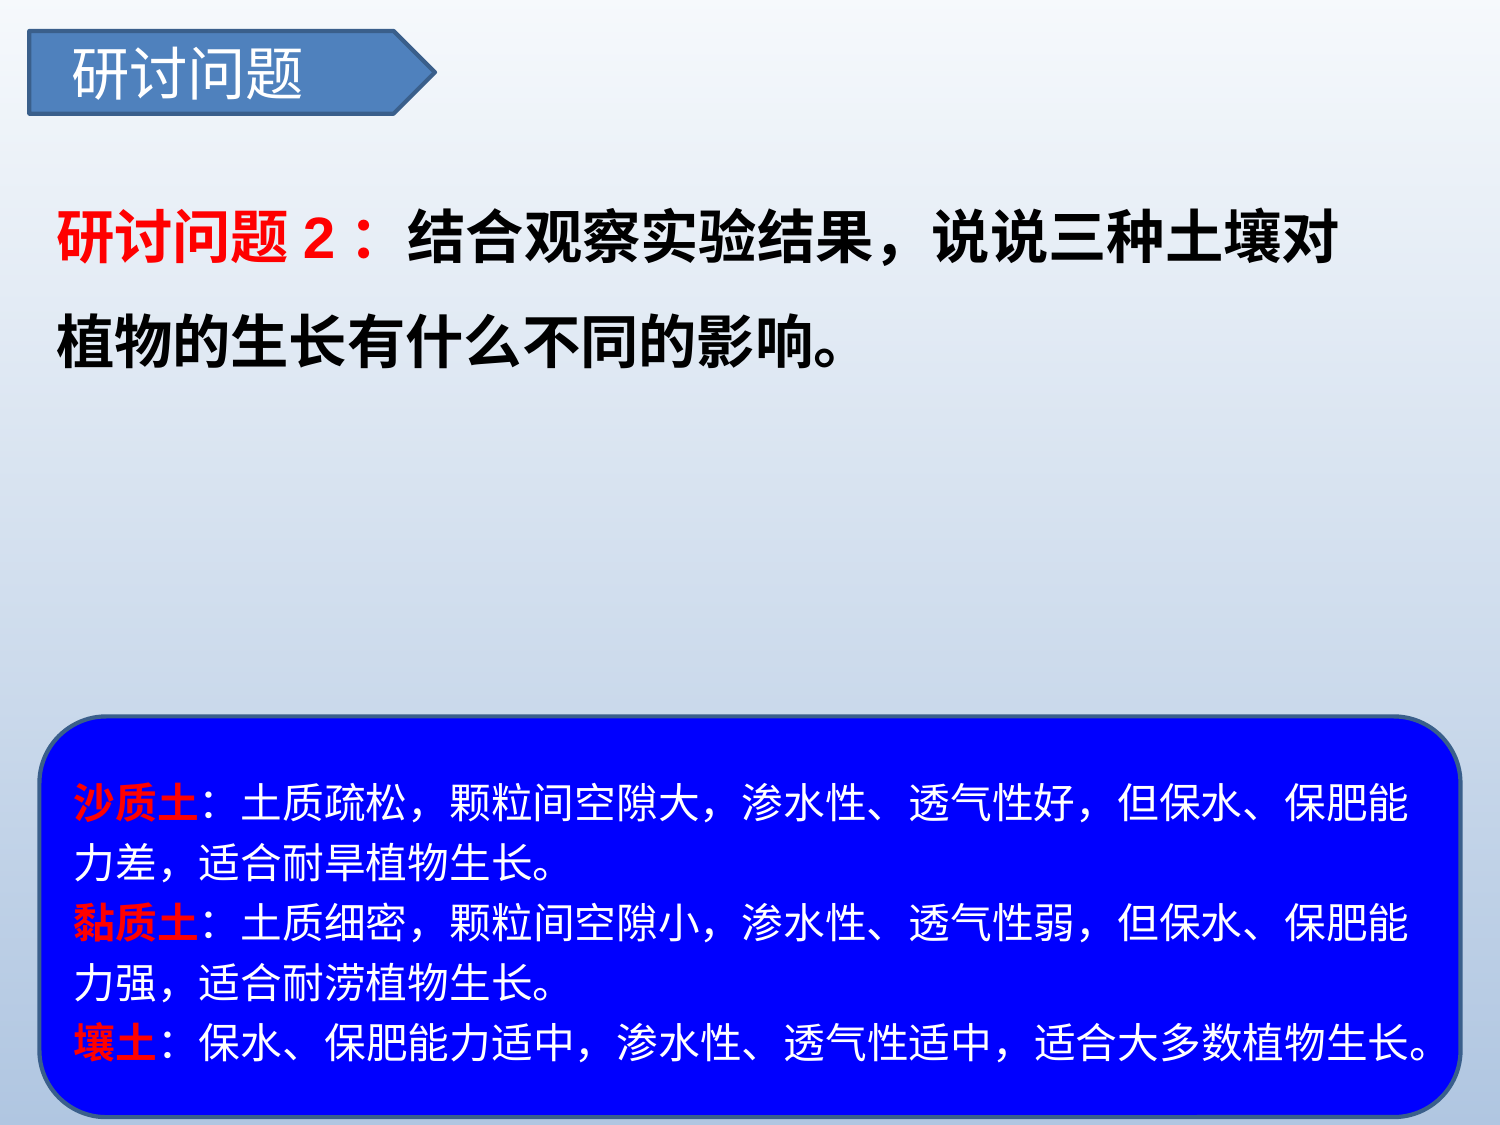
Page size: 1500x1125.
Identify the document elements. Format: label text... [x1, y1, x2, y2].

text_box 研讨问题 [27, 28, 438, 116]
text_box 研讨问题2：结合观察实验结果，说说三种土壤对植物的生长有什么不同的影响。 [41, 157, 1408, 383]
text_box 沙质土：土质疏松，颗粒间空隙大，渗水性、透气性好，但保水、保肥能力差，适合耐旱植物生长。 黏质土：土质细密，颗粒间空隙小，渗水性、透气性弱，但保水、保肥能力强，适合耐涝植物生长。 壤土：保水、保肥能力适中，渗水性、透气性适中，适合大多数植物生长。 [37, 714, 1463, 1120]
